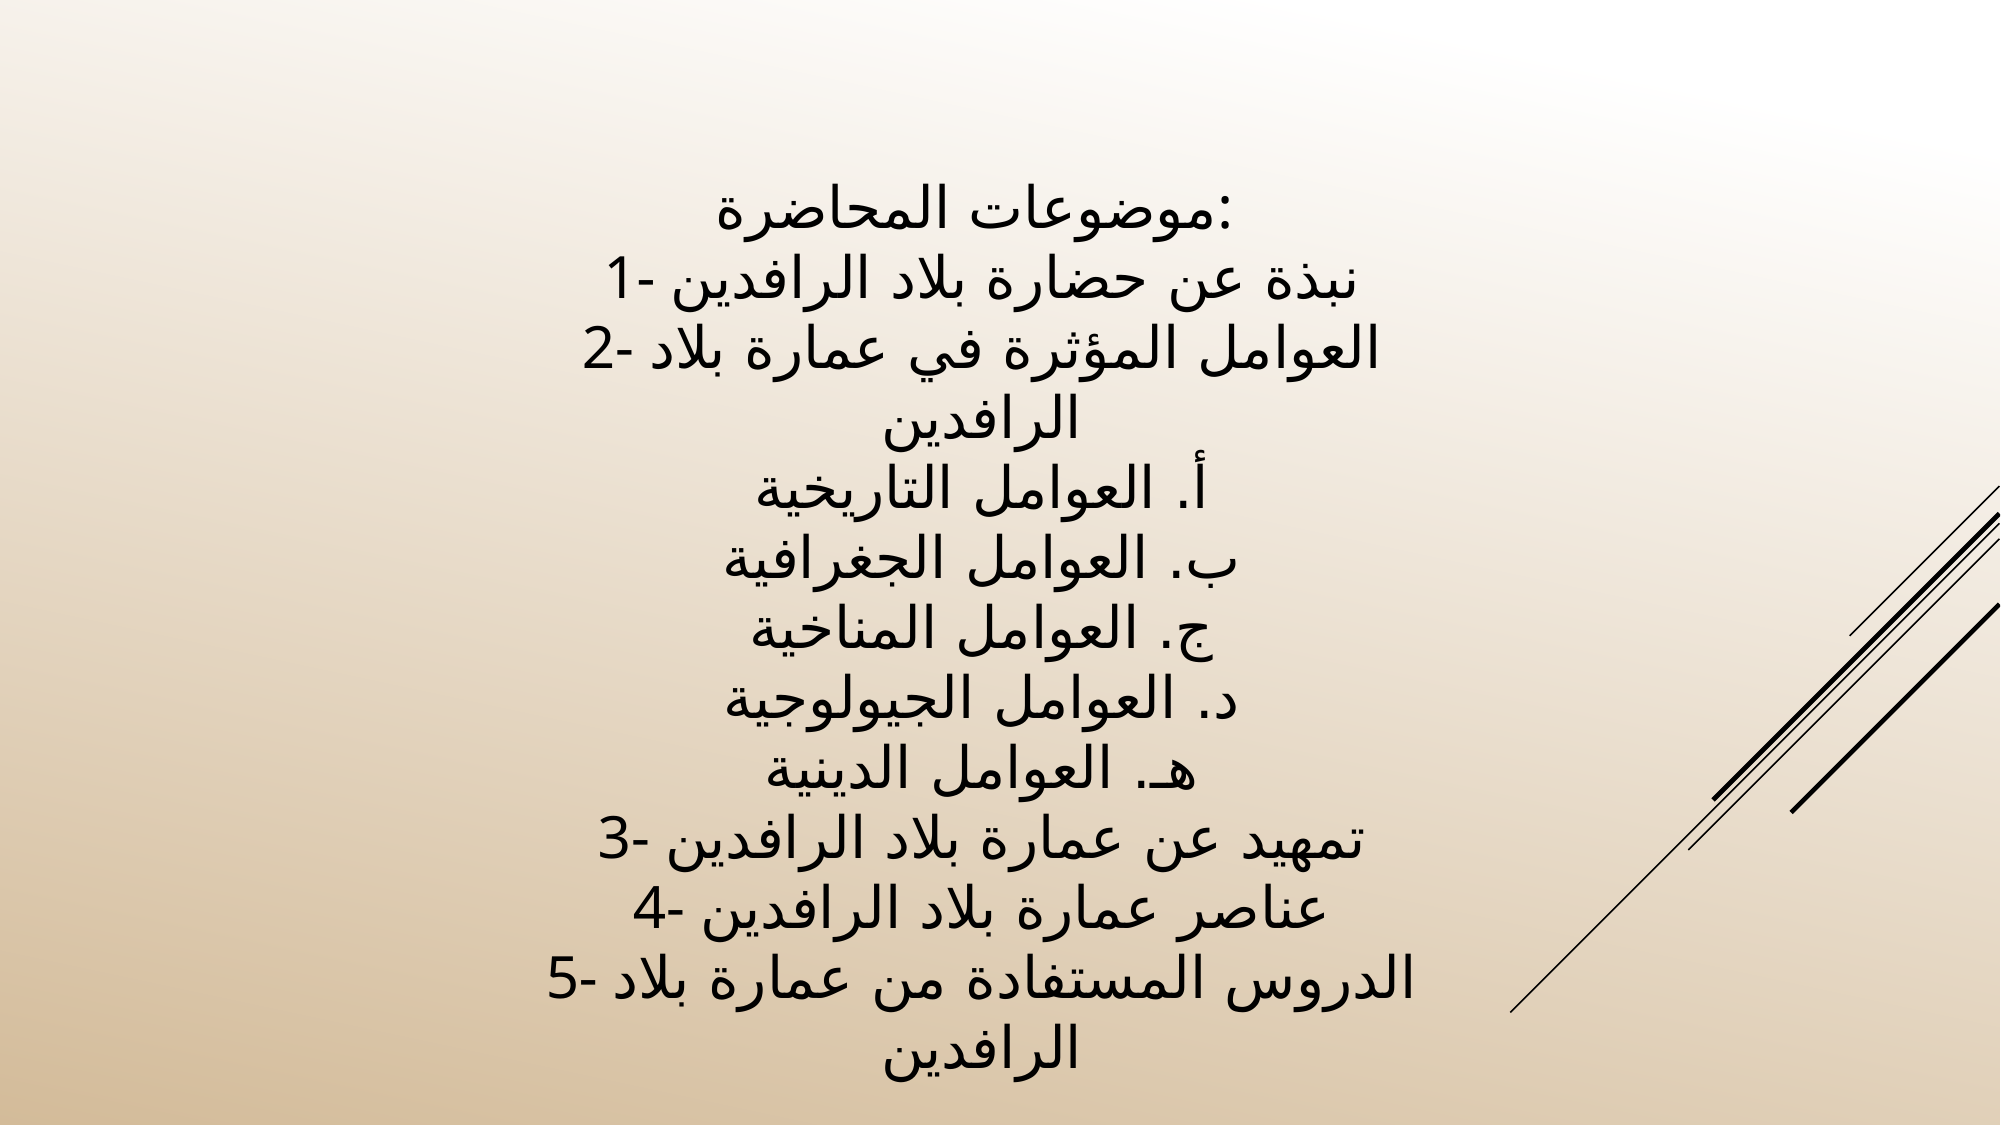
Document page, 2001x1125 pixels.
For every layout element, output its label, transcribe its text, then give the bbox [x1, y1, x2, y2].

text_box موضوعات المحاضرة: 1- نبذة عن حضارة بلاد الرافدين 2- العوامل المؤثرة في عمارة بلاد الرافدين أ. العوامل التاريخية ب. العوامل الجغرافية ج. العوامل المناخية د. العوامل الجيولوجية هـ. العوامل الدينية 3- تمهيد عن عمارة بلاد الرافدين 4- عناصر عمارة بلاد الرافدين 5- الدروس المستفادة من عمارة بلاد الرافدين [458, 127, 1505, 1125]
